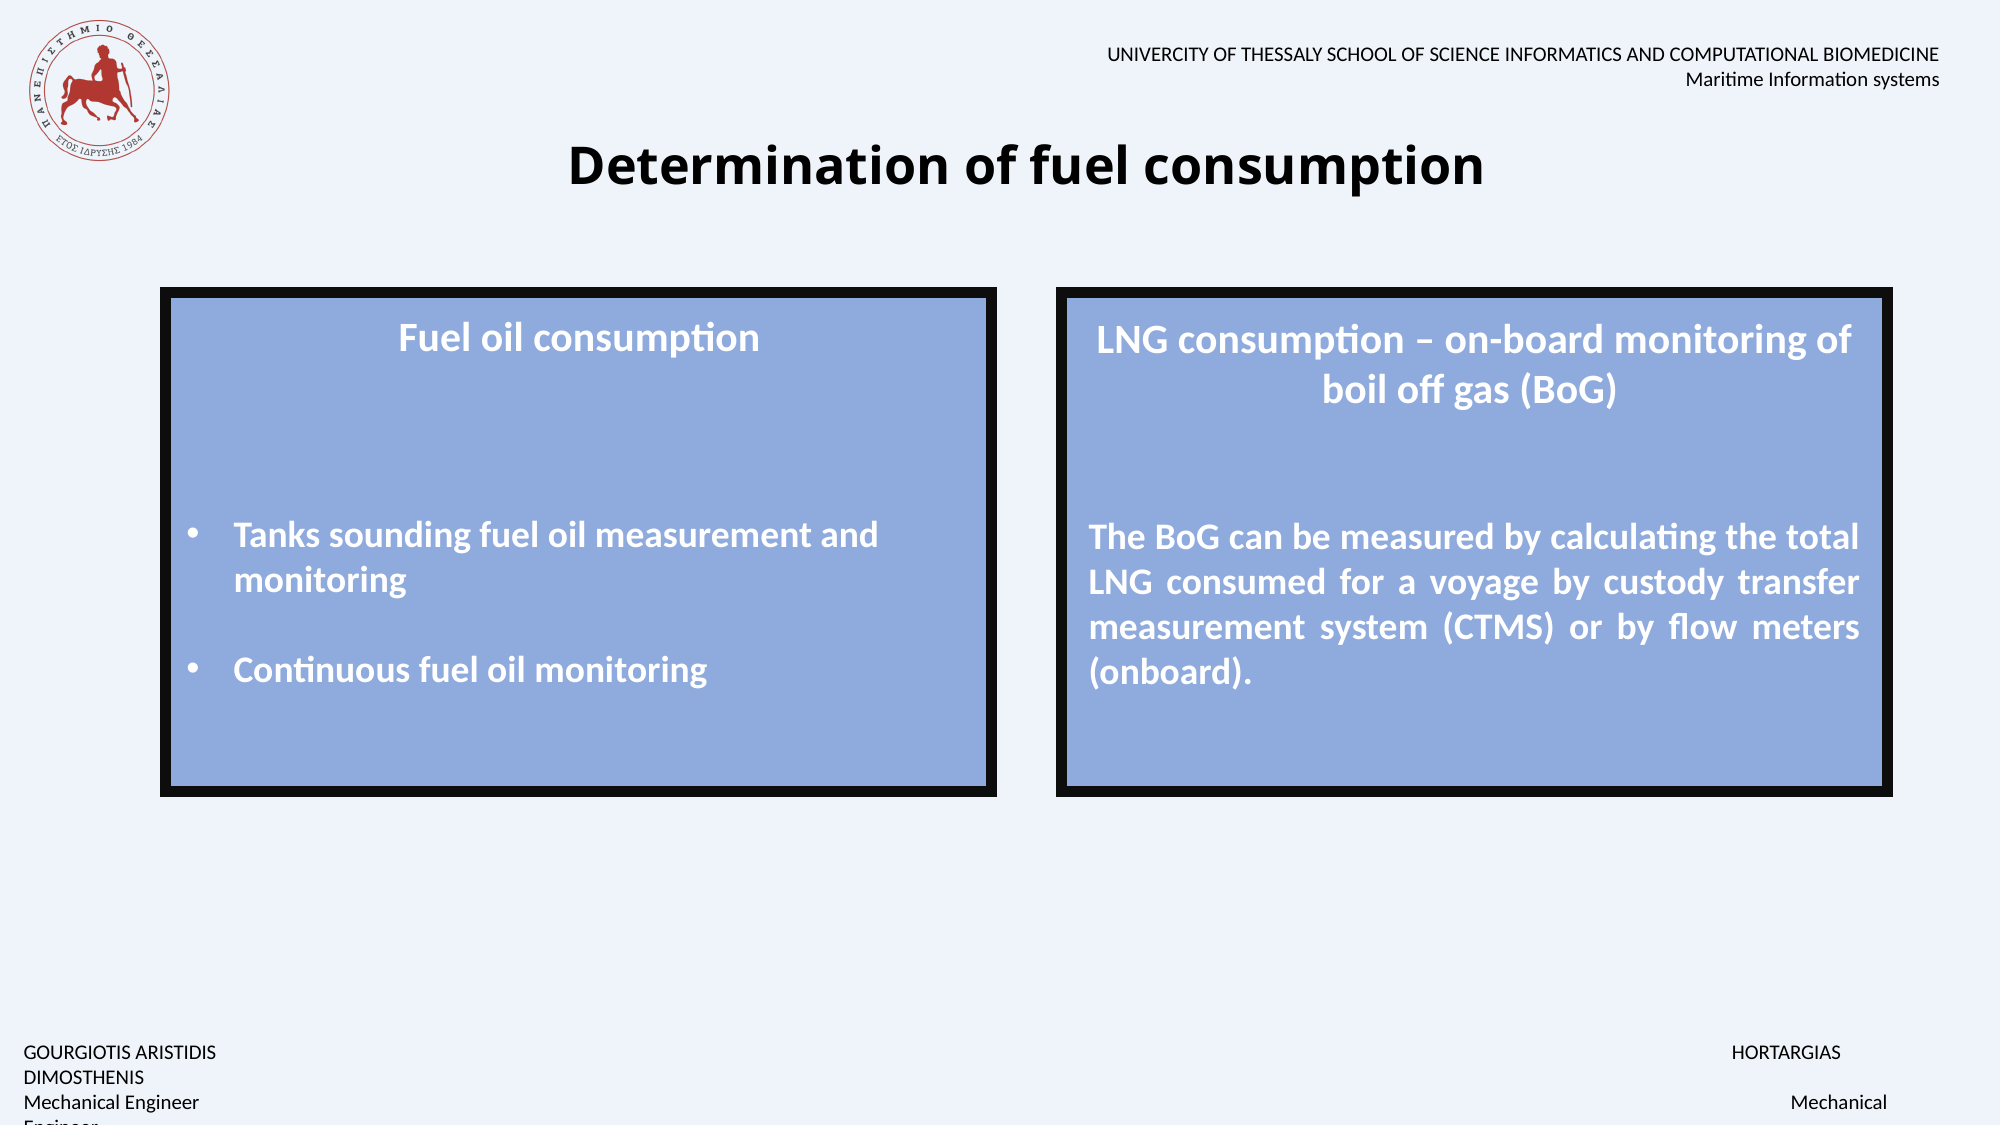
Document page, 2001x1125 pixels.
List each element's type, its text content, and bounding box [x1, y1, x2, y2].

text_box UNIVERCITY OF THESSALY SCHOOL OF SCIENCE INFORMATICS AND COMPUTATIONAL BIOMEDICINE Maritime Information systems [229, 32, 1955, 98]
picture [27, 20, 172, 162]
text_box LNG consumption – on-board monitoring of boil off gas (BoG) The BoG can be measured by calculating the total LNG consumed for a voyage by custody transfer measurement system (CTMS) or by flow meters (onboard). [1073, 304, 1876, 700]
text_box [165, 292, 993, 792]
text_box Determination of fuel consumption [165, 132, 1888, 204]
text_box Fuel oil consumption Tanks sounding fuel oil measurement and monitoring Continuous fuel oil monitoring [171, 302, 988, 698]
text_box GOURGIOTIS ARISTIDIS HORTARGIAS DIMOSTHENIS Mechanical Engineer Mechanical Engineer [8, 1030, 1984, 1125]
text_box [1061, 292, 1889, 792]
